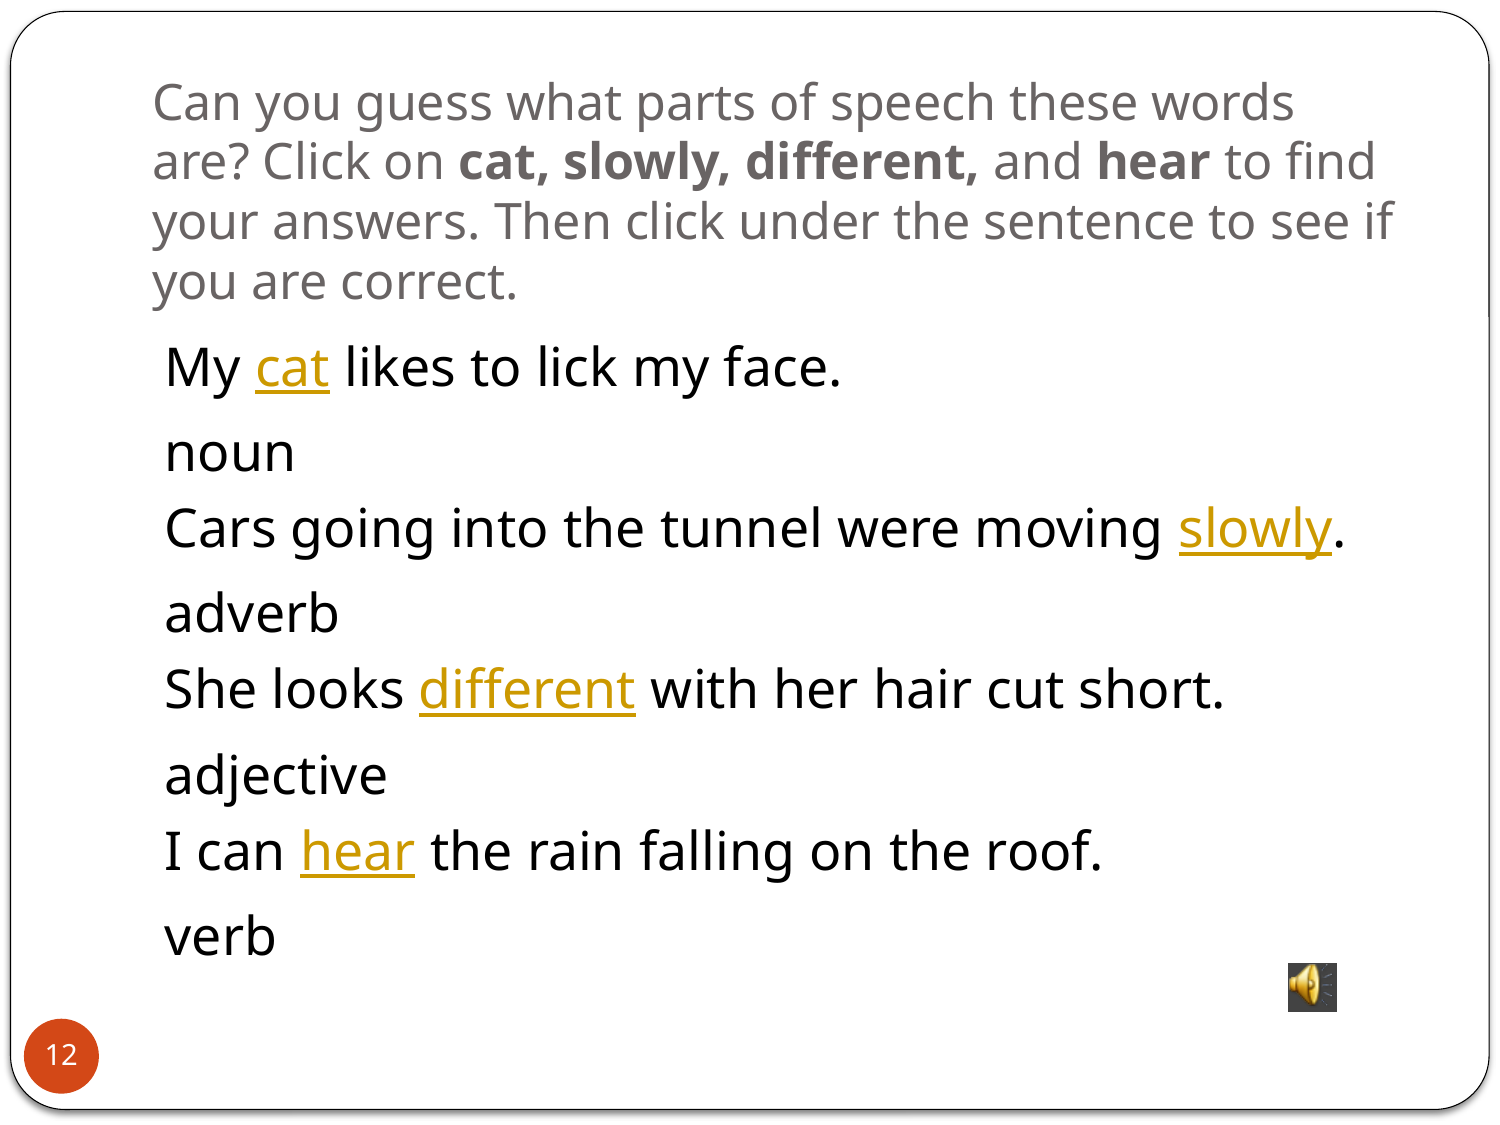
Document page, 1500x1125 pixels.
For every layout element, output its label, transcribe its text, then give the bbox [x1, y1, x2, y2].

picture [1287, 962, 1338, 1013]
title Can you guess what parts of speech these words are? Click on cat, slowly, different, and hear to find your answers. Then click under the sentence to see if you are correct. [137, 62, 1413, 325]
list My cat likes to lick my face. noun Cars going into the tunnel were moving slowly. adverb She looks different with her hair cut short. adjective I can hear the rain falling on the roof. verb [150, 324, 1425, 975]
slide_number 12 [23, 1018, 99, 1094]
